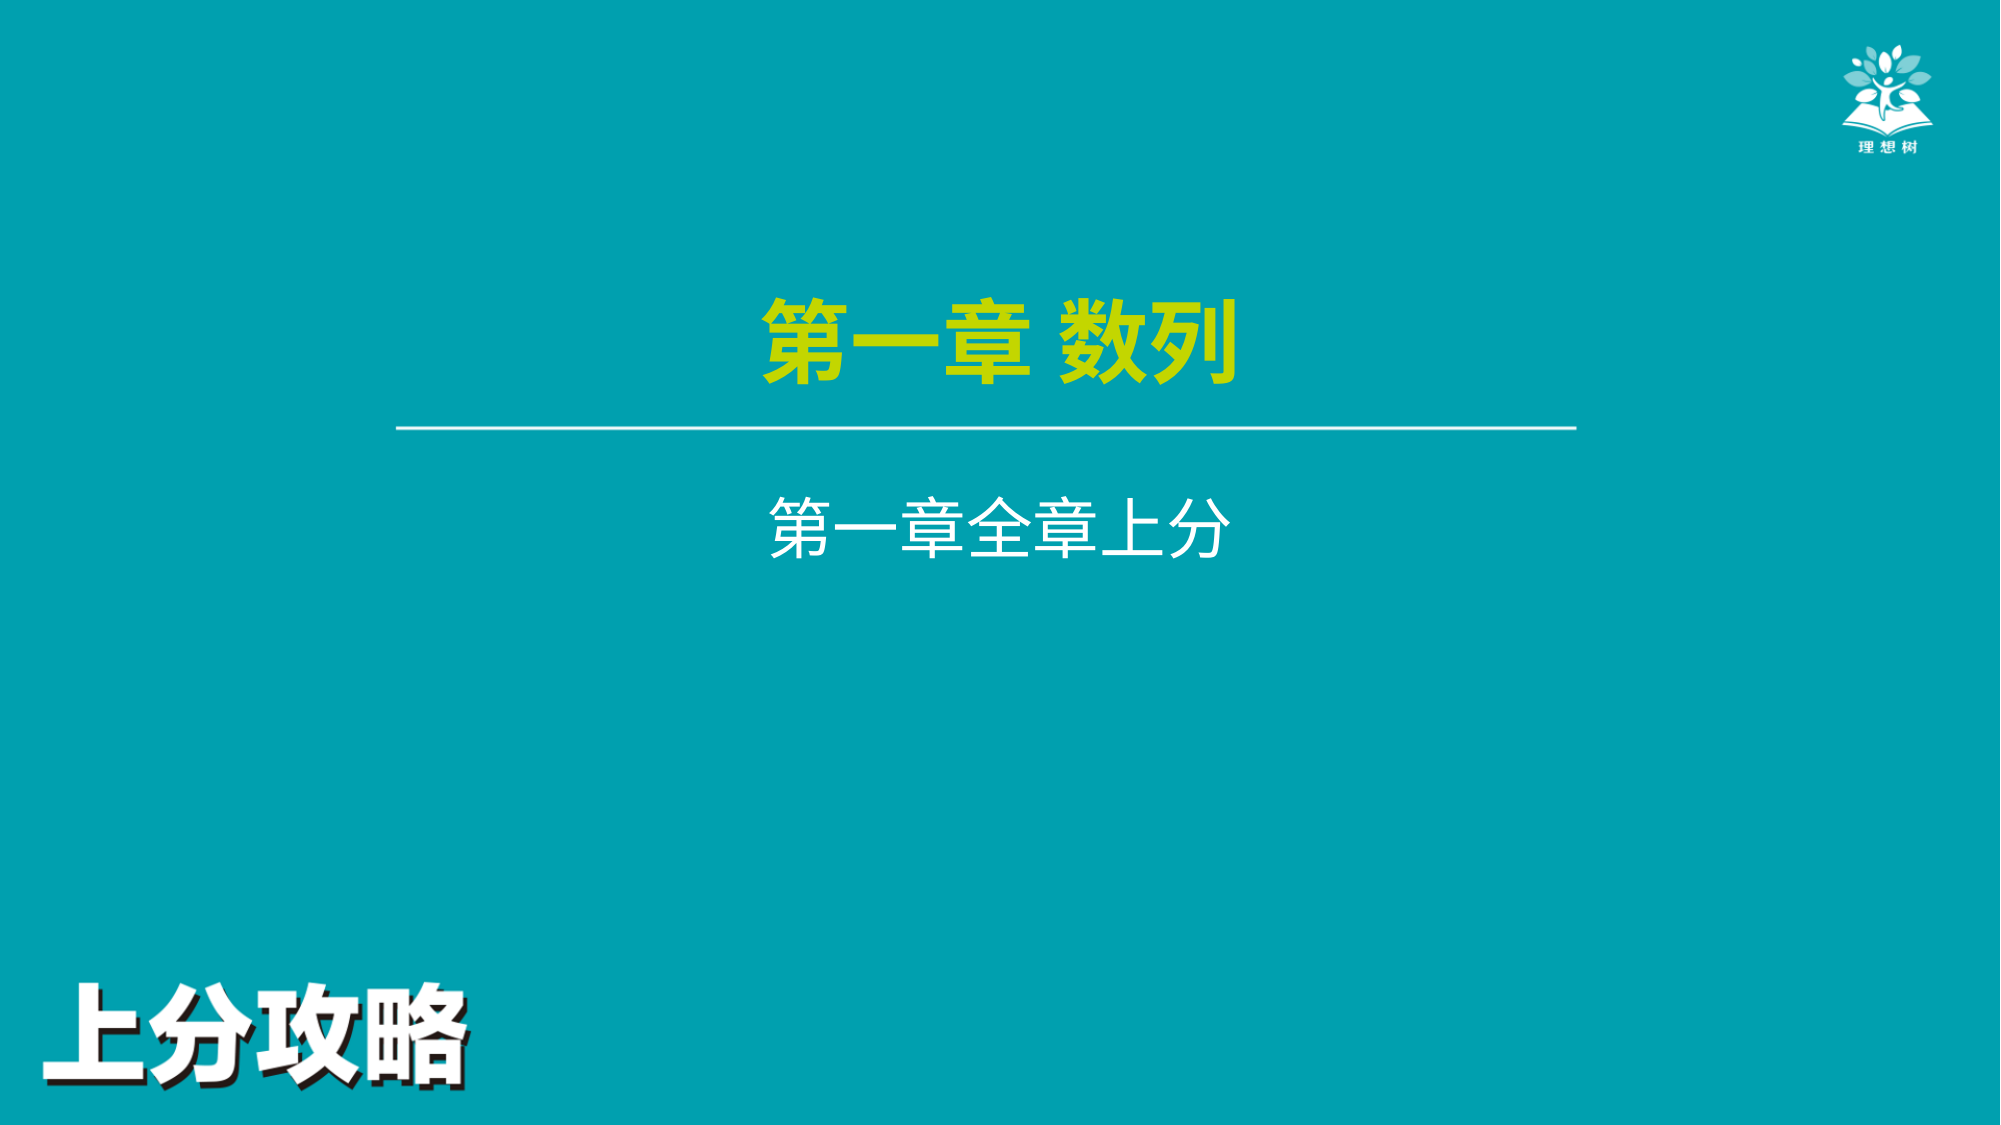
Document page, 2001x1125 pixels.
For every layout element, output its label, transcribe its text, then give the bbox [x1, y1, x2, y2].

picture [0, 579, 2000, 1125]
picture [0, 413, 2000, 472]
text_box 第一章 数列 [0, 265, 2000, 413]
picture [0, 0, 2000, 265]
text_box 第一章全章上分 [0, 472, 2000, 579]
